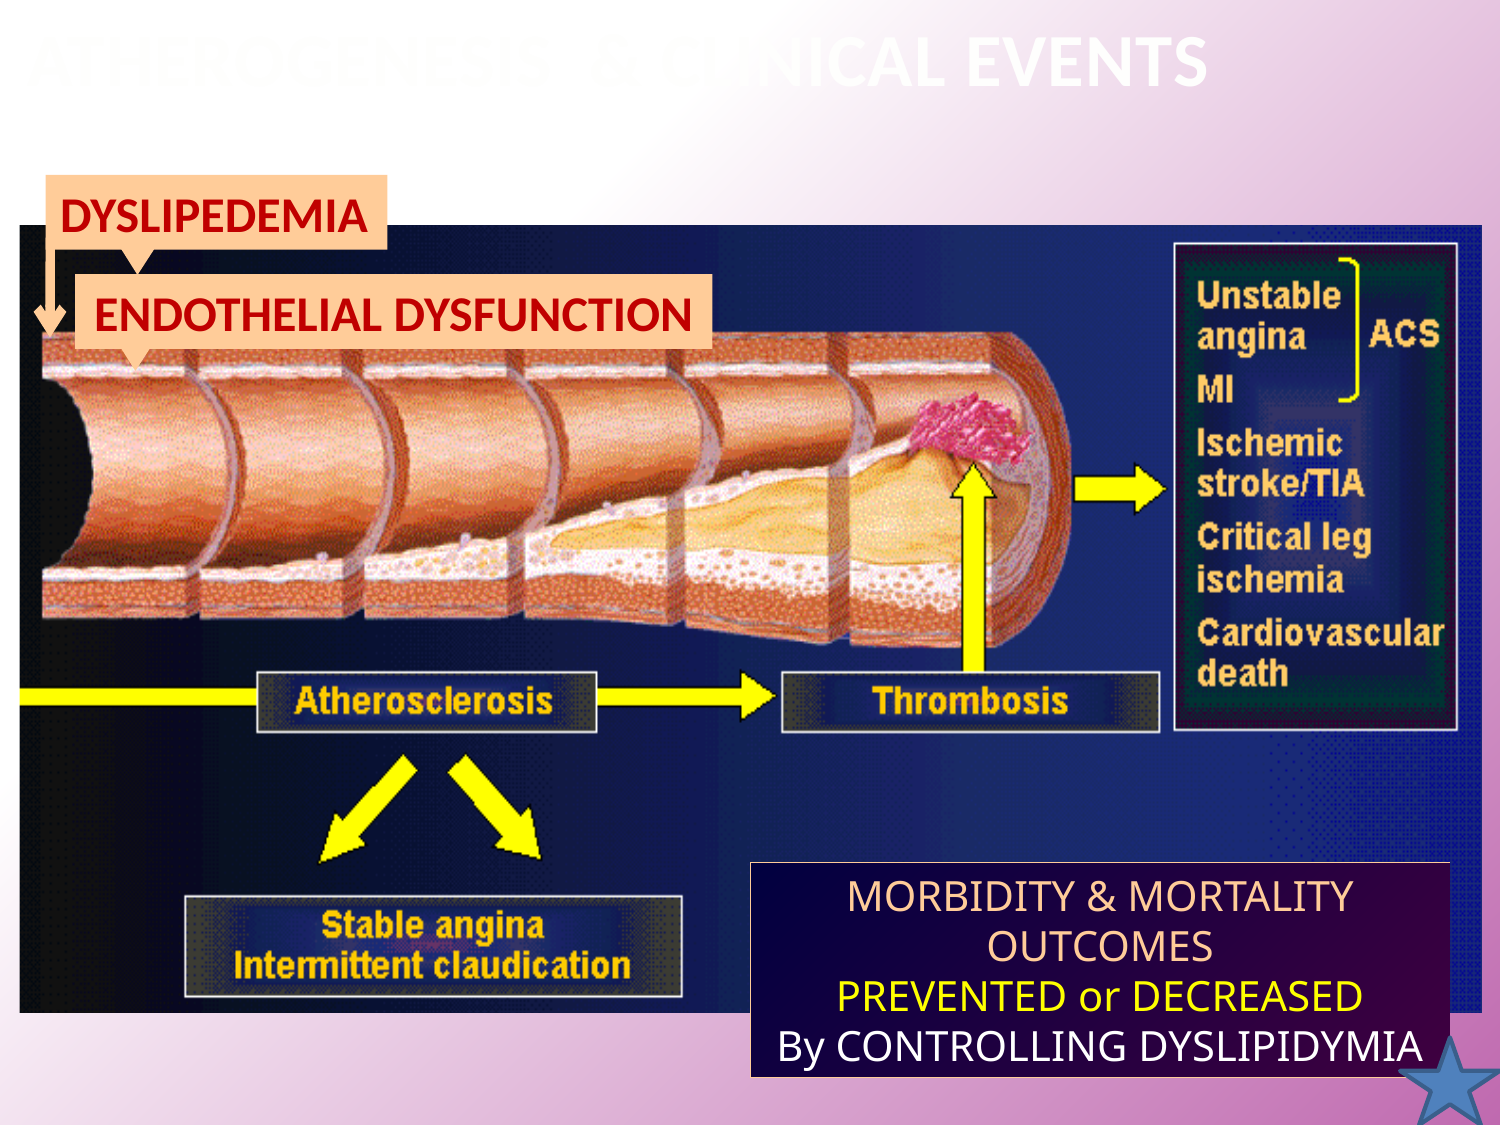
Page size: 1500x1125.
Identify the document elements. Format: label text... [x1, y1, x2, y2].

text_box [1398, 1035, 1500, 1125]
text_box MORBIDITY & MORTALITY OUTCOMES PREVENTED or DECREASED By CONTROLLING DYSLIPIDYMIA [750, 1022, 1450, 1078]
text_box DYSLIPEDEMIA [45, 174, 388, 223]
picture [19, 224, 1483, 1013]
text_box ATHEROGENESIS & CLINICAL EVENTS [12, 3, 1500, 109]
